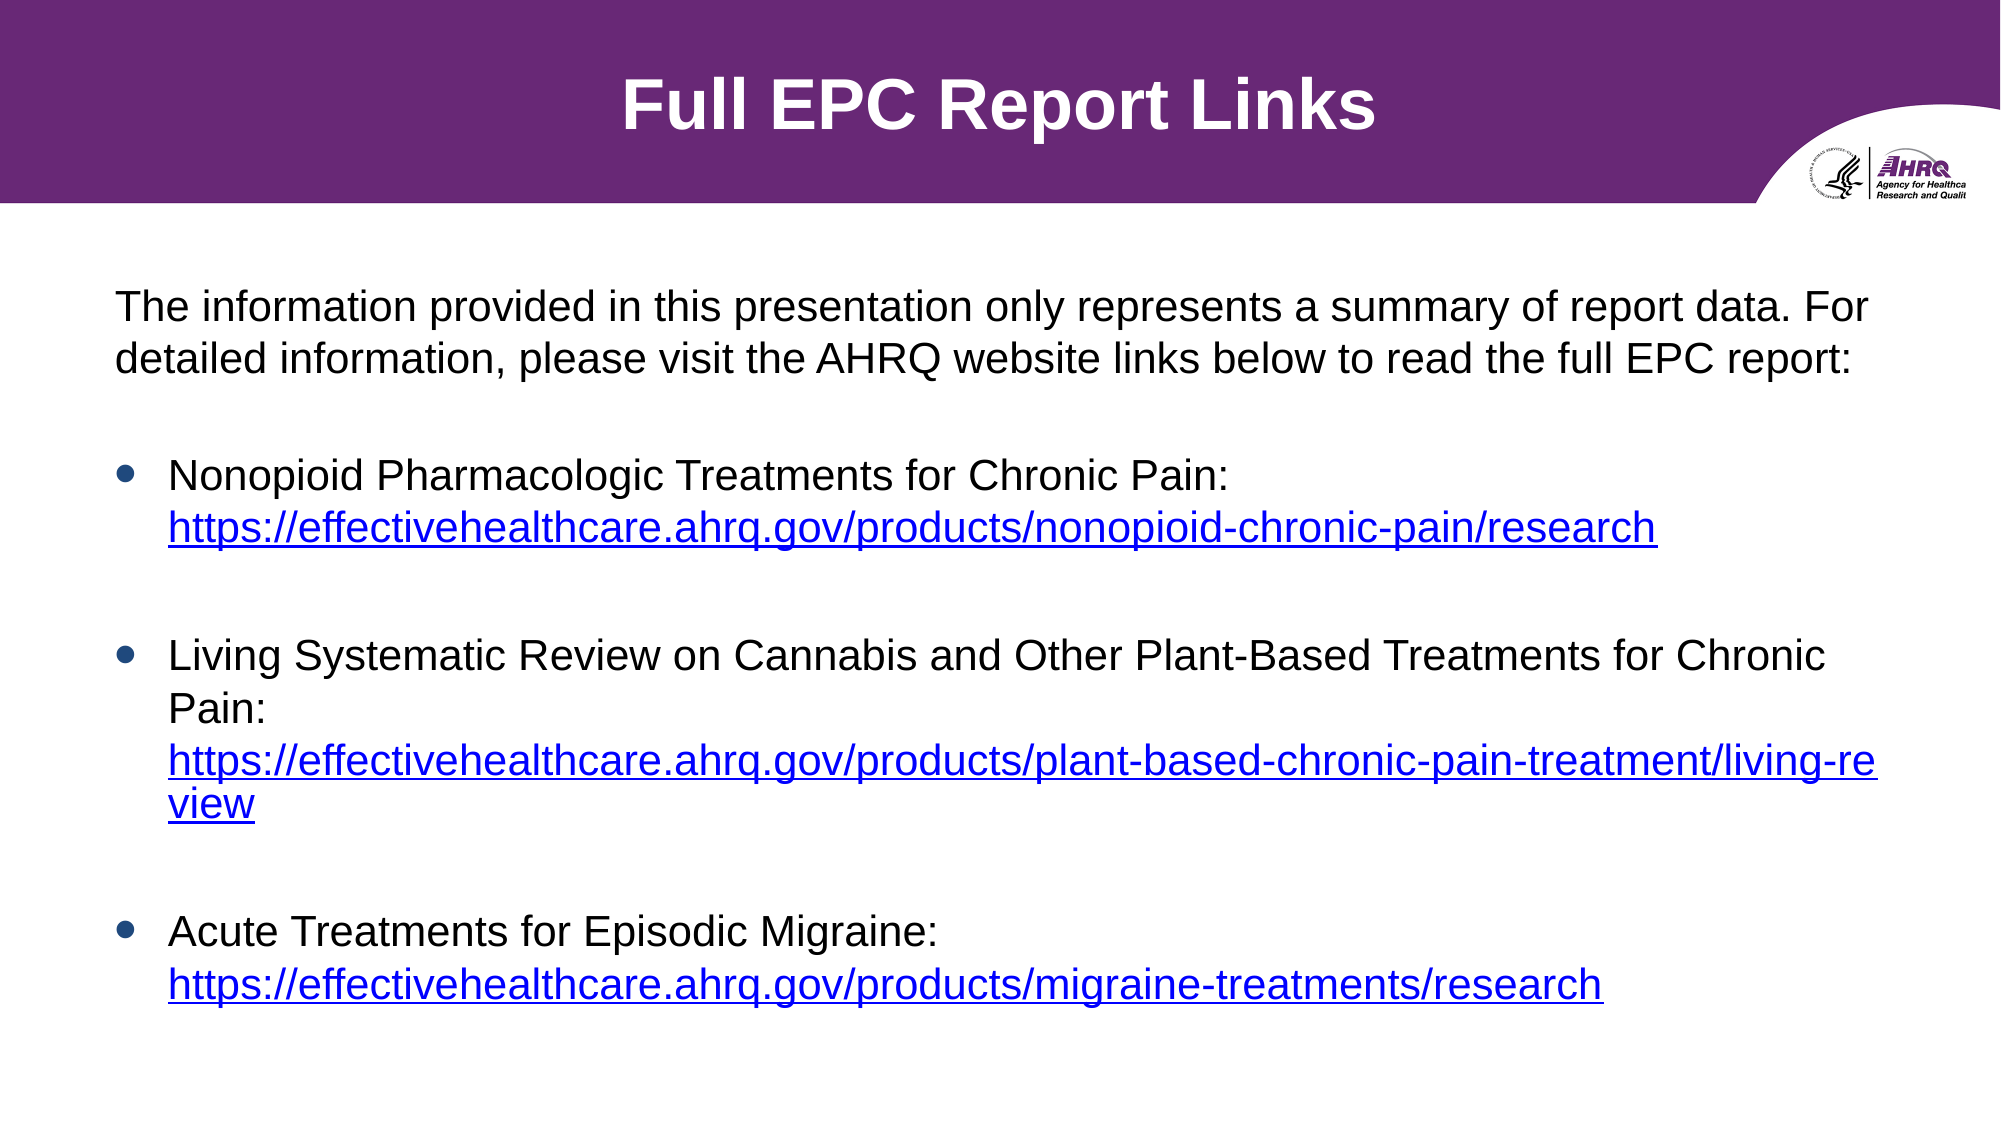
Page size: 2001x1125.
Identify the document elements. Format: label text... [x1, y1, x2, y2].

list The information provided in this presentation only represents a summary of report data. For detailed information, please visit the AHRQ website links below to read the full EPC report: Nonopioid Pharmacologic Treatments for Chronic Pain: https://effectivehealthcare.ahrq.gov/products/nonopioid-chronic-pain/research Living Systematic Review on Cannabis and Other Plant-Based Treatments for Chronic Pain: https://effectivehealthcare.ahrq.gov/products/plant-based-chronic-pain-treatment/living-review Acute Treatments for Episodic Migraine: https://effectivehealthcare.ahrq.gov/products/migraine-treatments/research [99, 270, 1900, 1013]
picture [0, 0, 2001, 1125]
title Full EPC Report Links [275, 50, 1725, 152]
